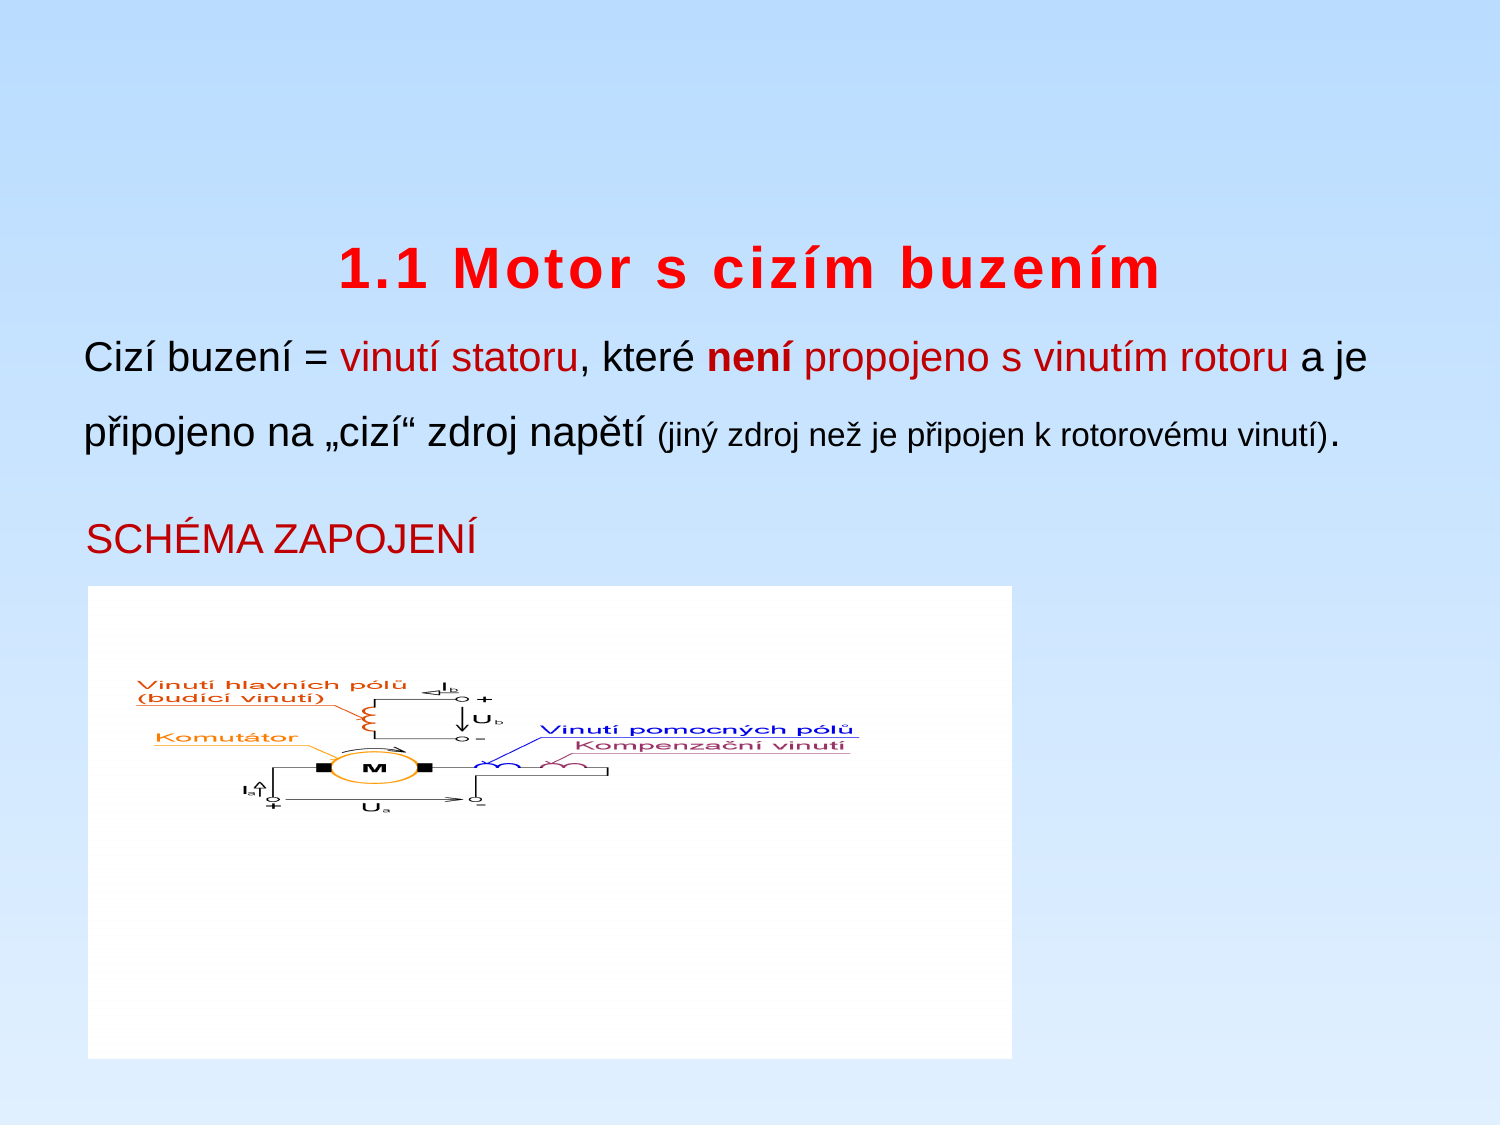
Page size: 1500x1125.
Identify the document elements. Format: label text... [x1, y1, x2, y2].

text_box Cizí buzení = vinutí statoru, které není propojeno s vinutím rotoru a je připojeno na „cizí“ zdroj napětí (jiný zdroj než je připojen k rotorovému vinutí). [68, 296, 1398, 462]
text_box 1.1 Motor s cizím buzením [323, 187, 1177, 296]
text_box SCHÉMA ZAPOJENÍ [70, 479, 1400, 570]
picture [88, 585, 1012, 1059]
